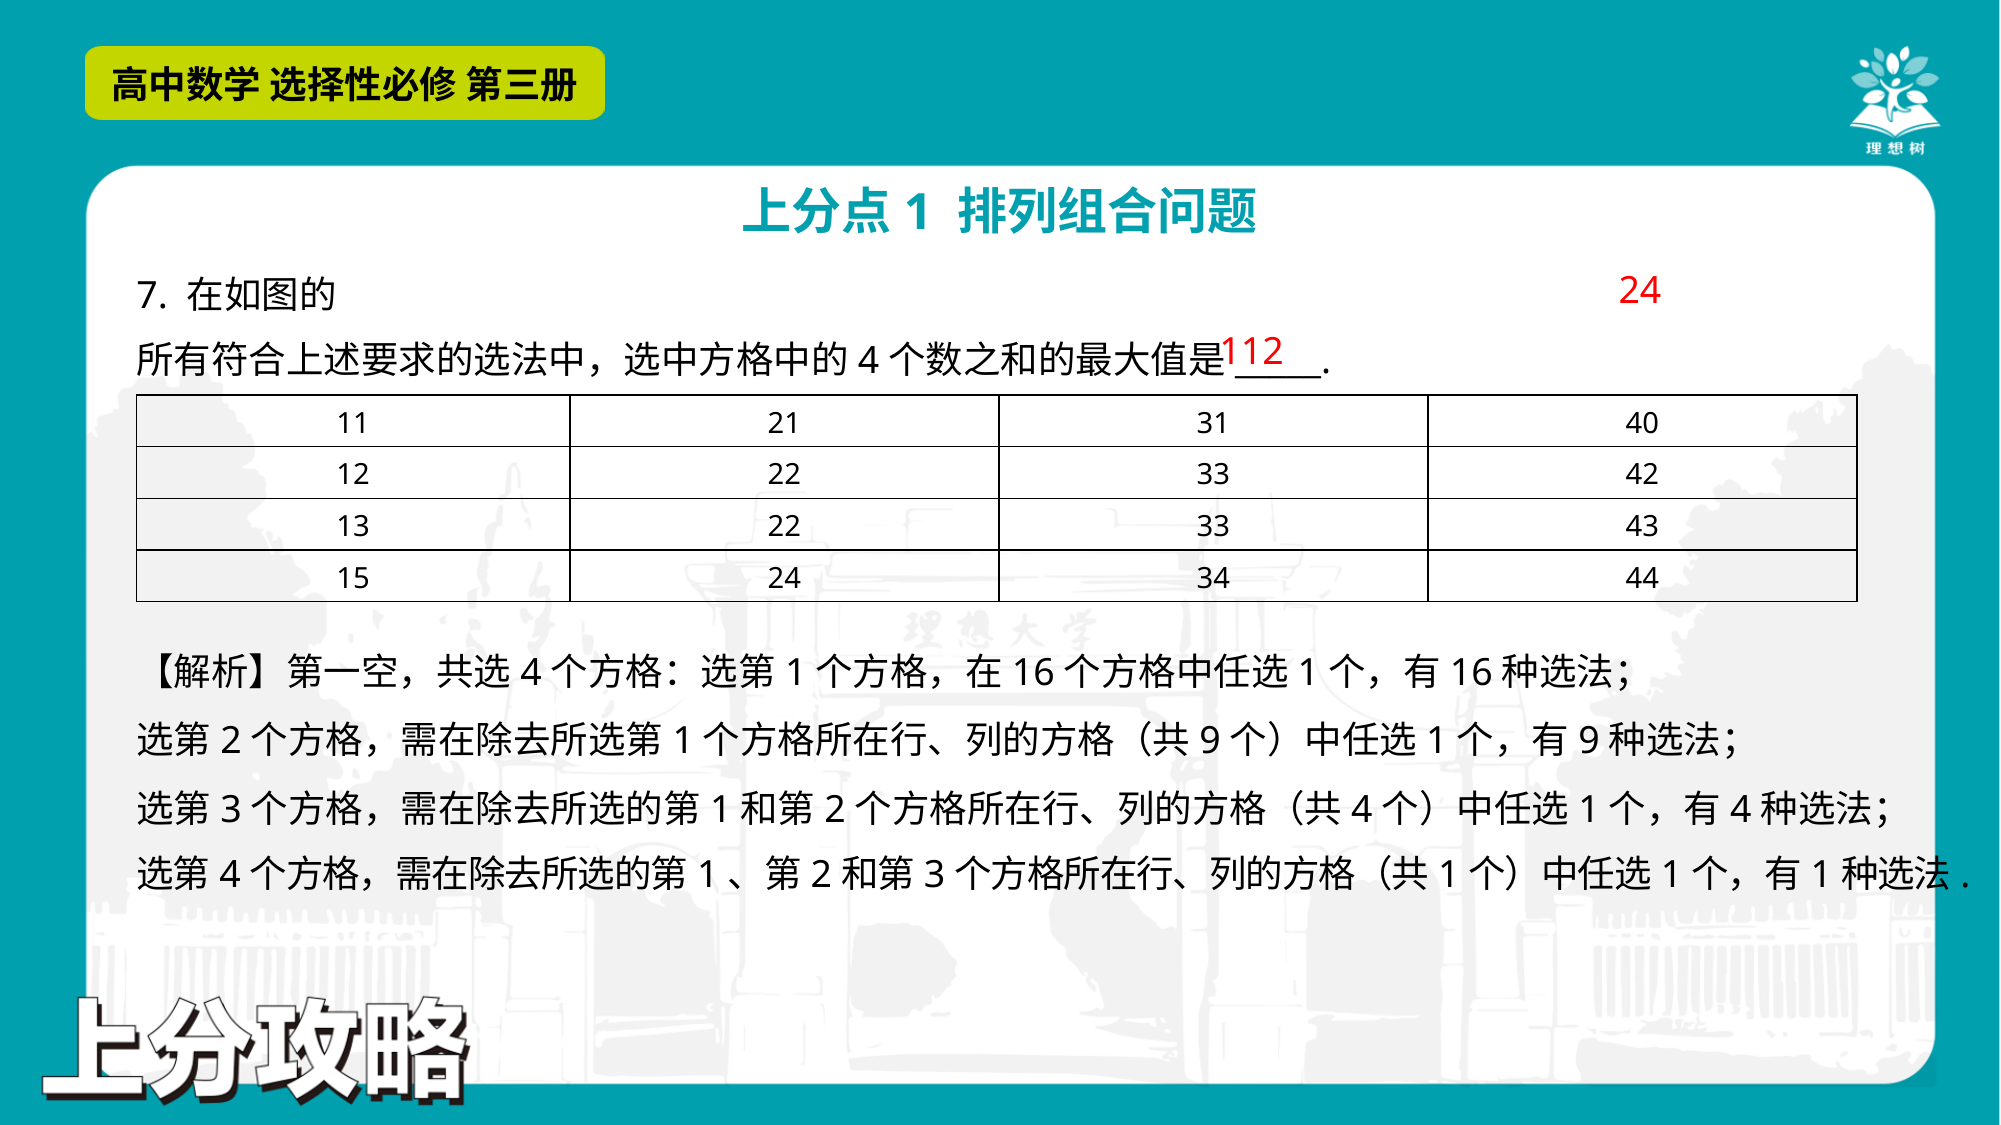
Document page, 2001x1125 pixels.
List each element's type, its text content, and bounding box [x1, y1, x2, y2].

table_cell 22 [571, 447, 998, 498]
table_header 31 [1000, 396, 1427, 446]
table_cell 44 [1429, 551, 1856, 601]
table_cell 24 [571, 551, 998, 601]
table_cell 13 [137, 499, 569, 549]
picture [0, 0, 2000, 1125]
table_cell 15 [137, 551, 569, 601]
table_cell 34 [1000, 551, 1427, 601]
table_cell 12 [137, 447, 569, 498]
table_header 11 [137, 396, 569, 446]
text_box 24 [1604, 242, 1676, 304]
table_cell 43 [1429, 499, 1856, 549]
table_header 21 [571, 396, 998, 446]
table_cell 42 [1429, 447, 1856, 498]
table_header 40 [1429, 396, 1856, 446]
text_box 112 [1205, 307, 1298, 366]
text_box 【解析】第一空，共选4个方格：选第1个方格，在16个方格中任选1个，有16种选法； 选第2个方格，需在除去所选第1个方格所在行、列的方格（共9个）中任选1个，有9种选法； 选第3个方格，需在除去所选的第1和第2个方格所在行、列的方格（共4个）中任选1个，有4种选法； 选第4个方格，需在除去所选的第1、第2和第3个方格所在行、列的方格（共1个）中任选1个，有1种选法. [136, 624, 1865, 889]
table_cell 22 [571, 499, 998, 549]
table_cell 33 [1000, 499, 1427, 549]
table_cell 33 [1000, 447, 1427, 498]
